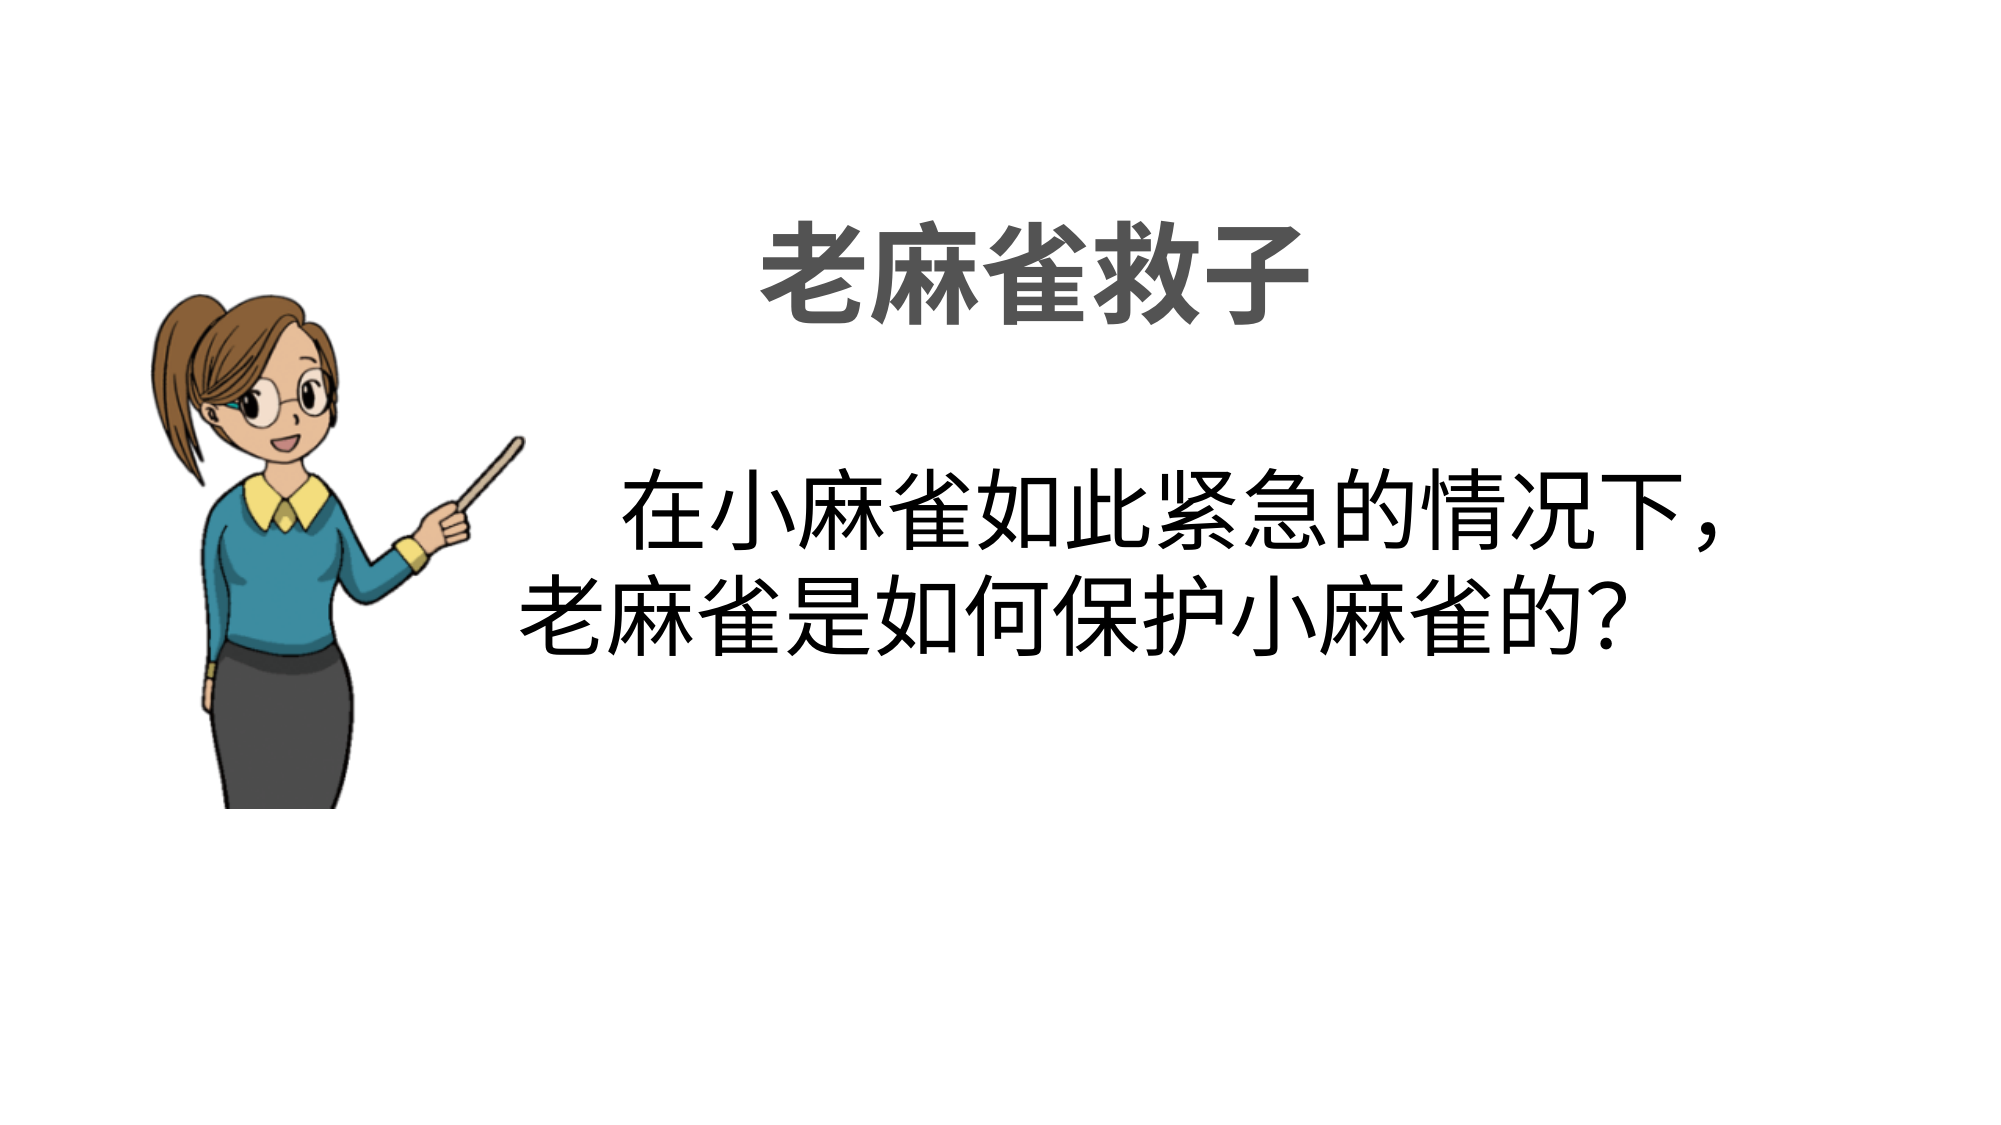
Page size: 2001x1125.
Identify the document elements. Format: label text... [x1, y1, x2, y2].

text_box 老麻雀救子 [743, 196, 1436, 346]
text_box 在小麻雀如此紧急的情况下，老麻雀是如何保护小麻雀的？ [526, 446, 1798, 675]
picture [150, 293, 526, 809]
